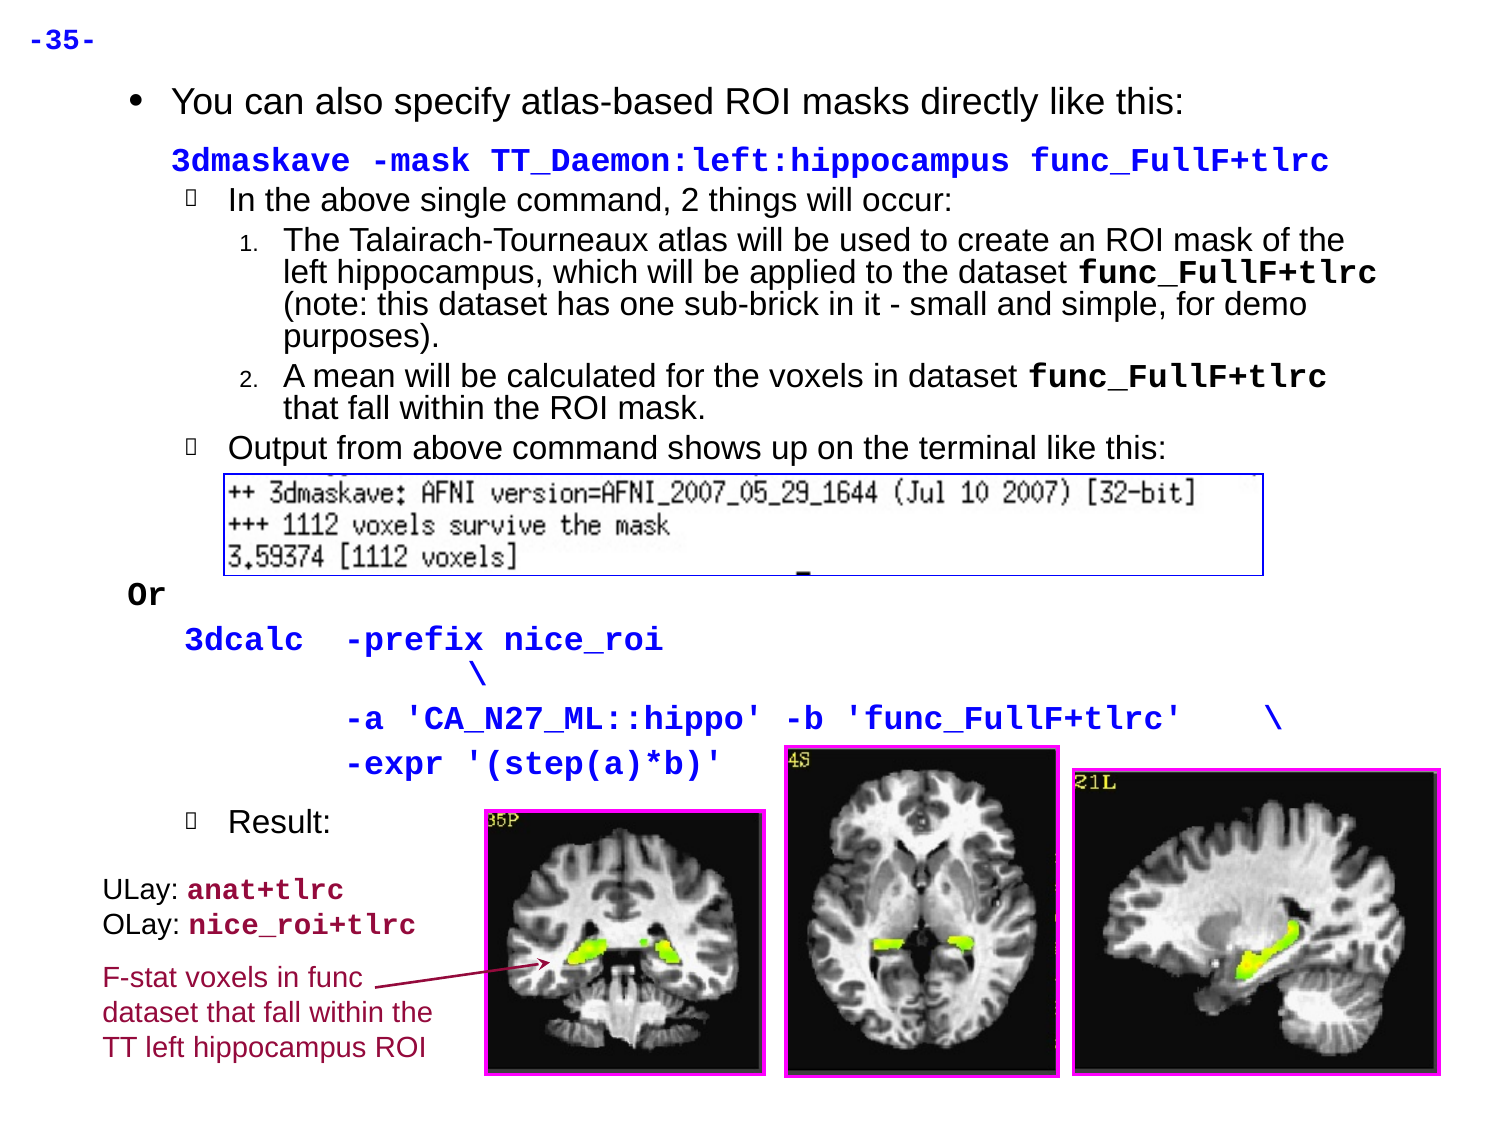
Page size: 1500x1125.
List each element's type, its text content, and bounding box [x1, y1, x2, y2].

text_box ULay: anat+tlrc OLay: nice_roi+tlrc F-stat voxels in func dataset that fall within the TT left hippocampus ROI [87, 862, 450, 1071]
picture [1074, 770, 1438, 1073]
picture [787, 748, 1057, 1076]
picture [224, 474, 1263, 576]
picture [487, 812, 763, 1074]
text_box You can also specify atlas-based ROI masks directly like this: 3dmaskave -mask TT_Daemon:left:hippocampus func_FullF+tlrc In the above single command, 2 things will occur: The Talairach-Tourneaux atlas will be used to create an ROI mask of the left hippocampus, which will be applied to the dataset func_FullF+tlrc (note: this dataset has one sub-brick in it - small and simple, for demo purposes). A mean will be calculated for the voxels in dataset func_FullF+tlrc that fall within the ROI mask. Output from above command shows up on the terminal like this: Or 3dcalc -prefix nice_roi \ -a 'CA_N27_ML::hippo' -b 'func_FullF+tlrc' \ -expr '(step(a)*b)' Result: [112, 74, 1400, 1050]
